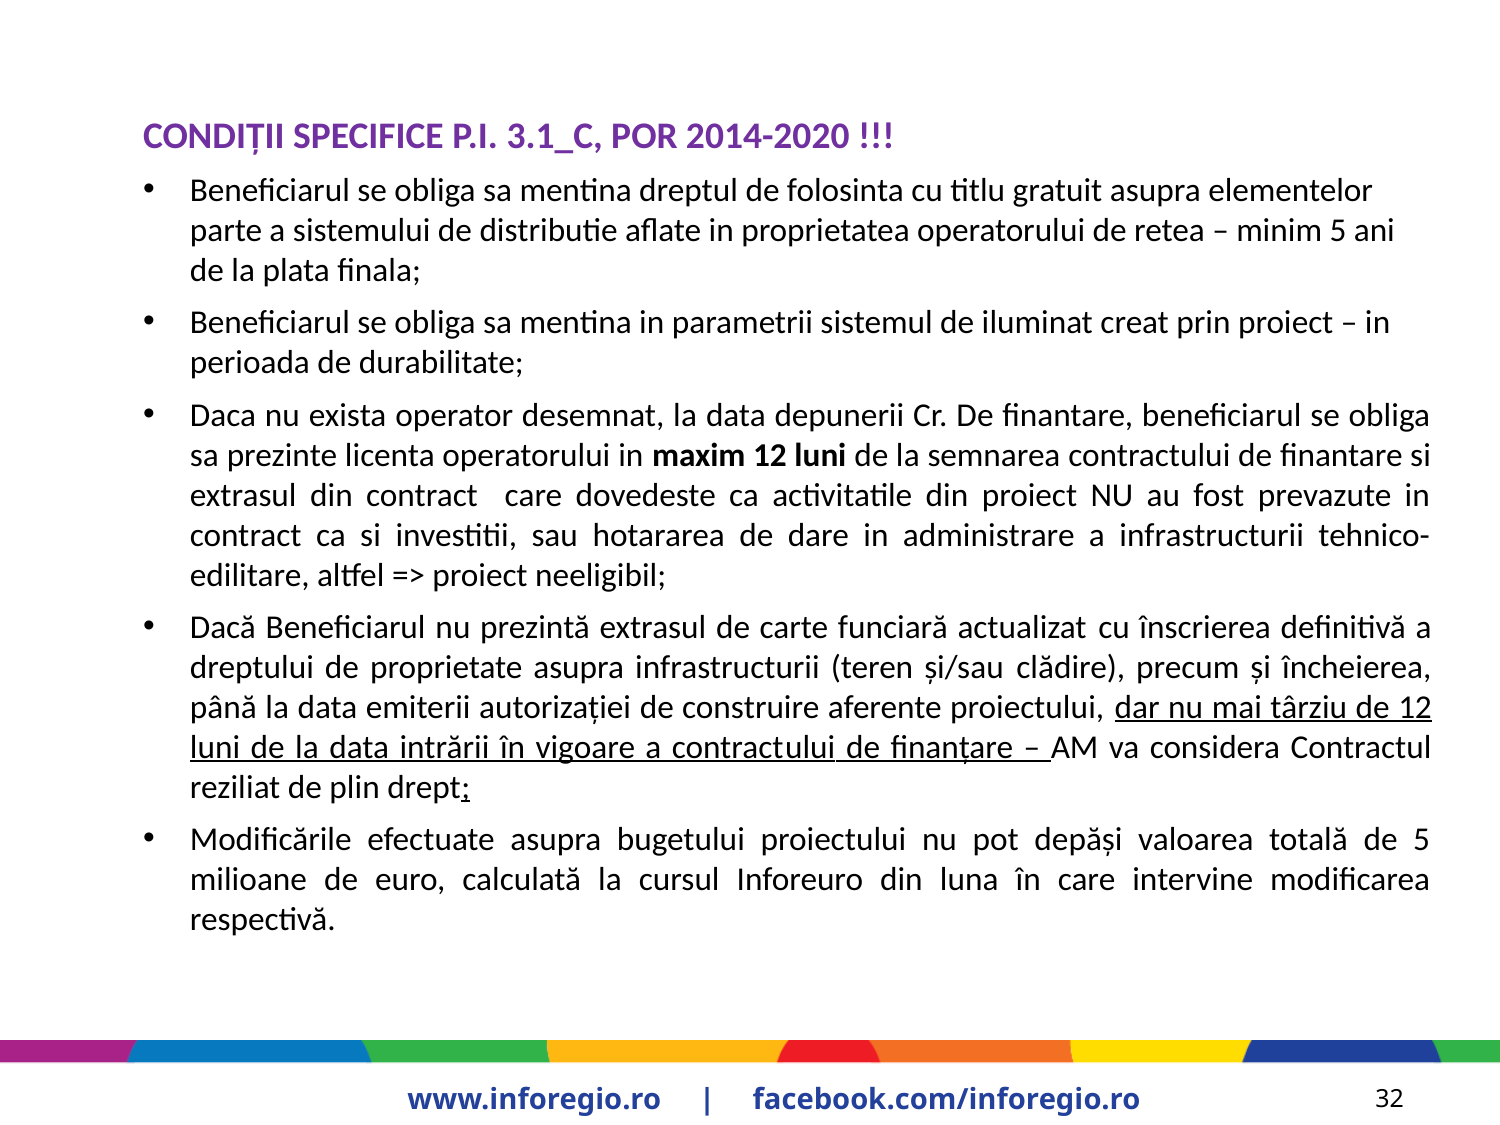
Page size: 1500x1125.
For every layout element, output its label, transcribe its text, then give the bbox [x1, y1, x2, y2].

text_box CONDIȚII SPECIFICE P.I. 3.1_C, POR 2014-2020 !!! Beneficiarul se obliga sa mentina dreptul de folosinta cu titlu gratuit asupra elementelor parte a sistemului de distributie aflate in proprietatea operatorului de retea – minim 5 ani de la plata finala; Beneficiarul se obliga sa mentina in parametrii sistemul de iluminat creat prin proiect – in perioada de durabilitate; Daca nu exista operator desemnat, la data depunerii Cr. De finantare, beneficiarul se obliga sa prezinte licenta operatorului in maxim 12 luni de la semnarea contractului de finantare si extrasul din contract care dovedeste ca activitatile din proiect NU au fost prevazute in contract ca si investitii, sau hotararea de dare in administrare a infrastructurii tehnico-edilitare, altfel => proiect neeligibil; Dacă Beneficiarul nu prezintă extrasul de carte funciară actualizat cu înscrierea definitivă a dreptului de proprietate asupra infrastructurii (teren și/sau clădire), precum și încheierea, până la data emiterii autorizației de construire aferente proiectului, dar nu mai târziu de 12 luni de la data intrării în vigoare a contractului de finanțare – AM va considera Contractul reziliat de plin drept; Modificările efectuate asupra bugetului proiectului nu pot depăși valoarea totală de 5 milioane de euro, calculată la cursul Inforeuro din luna în care intervine modificarea respectivă. [128, 89, 1447, 945]
text_box www.inforegio.ro | facebook.com/inforegio.ro [392, 1075, 1156, 1123]
picture [0, 1040, 1500, 1066]
slide_number 32 [1068, 1075, 1419, 1125]
